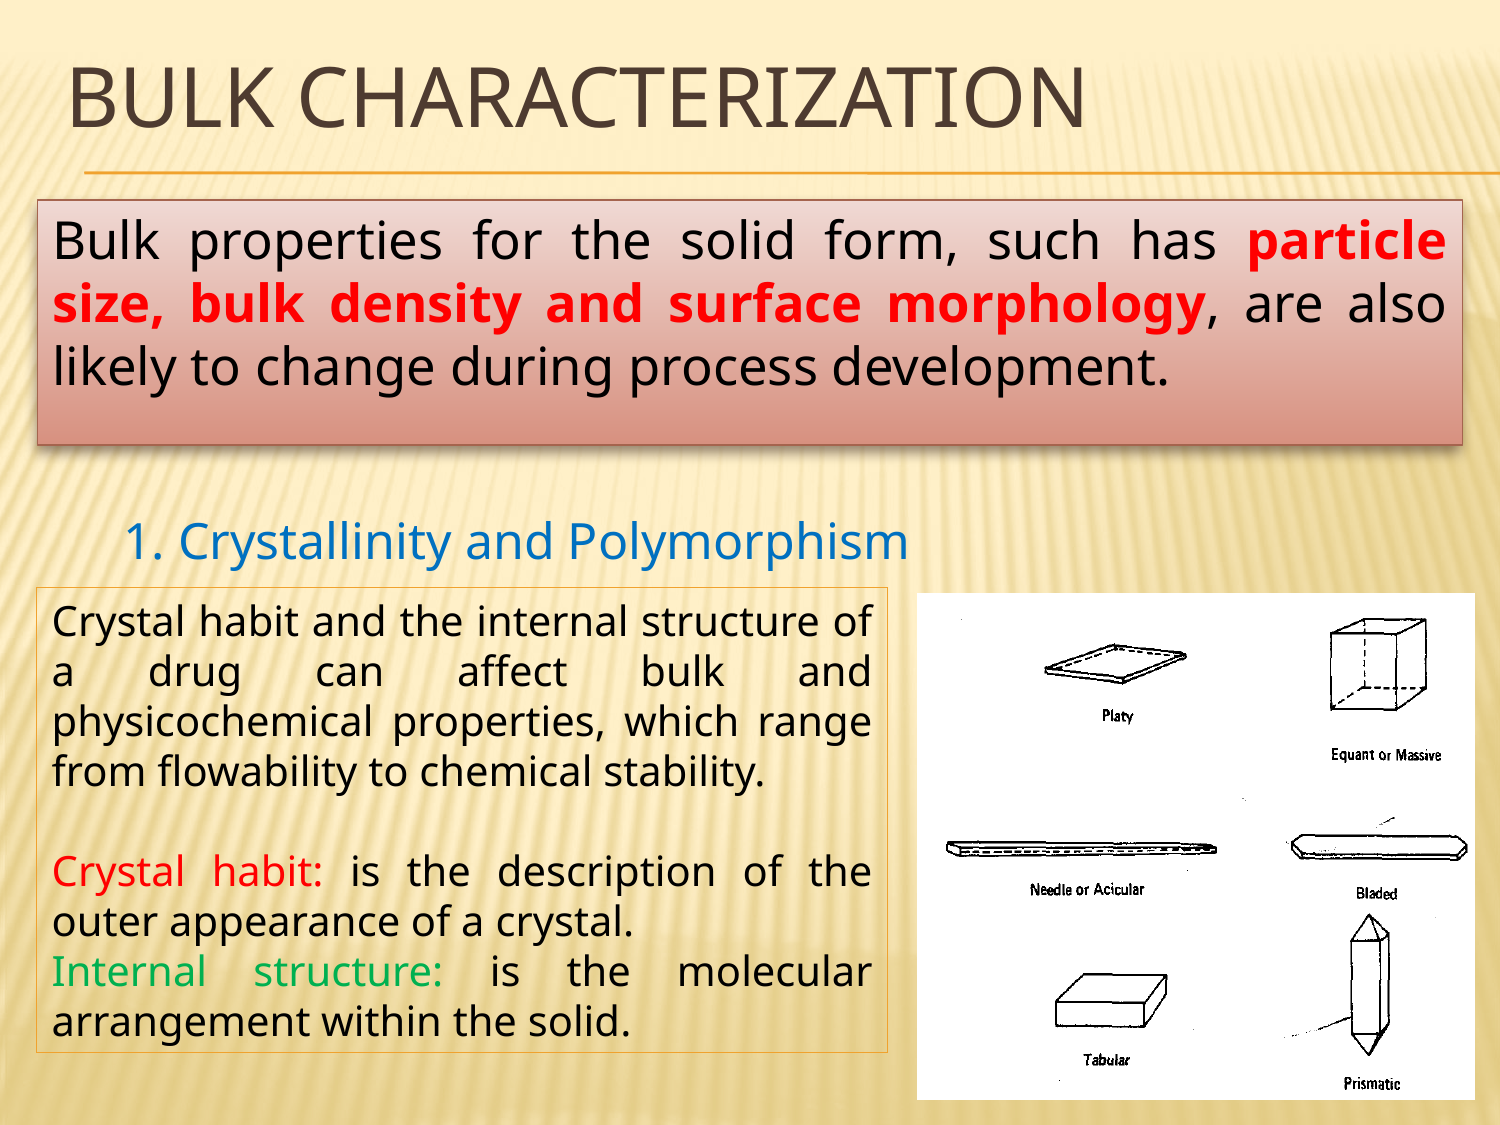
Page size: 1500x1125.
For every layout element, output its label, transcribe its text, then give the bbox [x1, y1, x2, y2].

text_box Crystal habit and the internal structure of a drug can affect bulk and physicochemical properties, which range from flowability to chemical stability. Crystal habit: is the description of the outer appearance of a crystal. Internal structure: is the molecular arrangement within the solid. [36, 587, 888, 1053]
title Bulk Characterization [50, 24, 1476, 163]
picture [916, 593, 1476, 1101]
text_box 1. Crystallinity and Polymorphism [108, 501, 926, 577]
list Bulk properties for the solid form, such has particle size, bulk density and surface morphology, are also likely to change during process development. [37, 199, 1463, 446]
